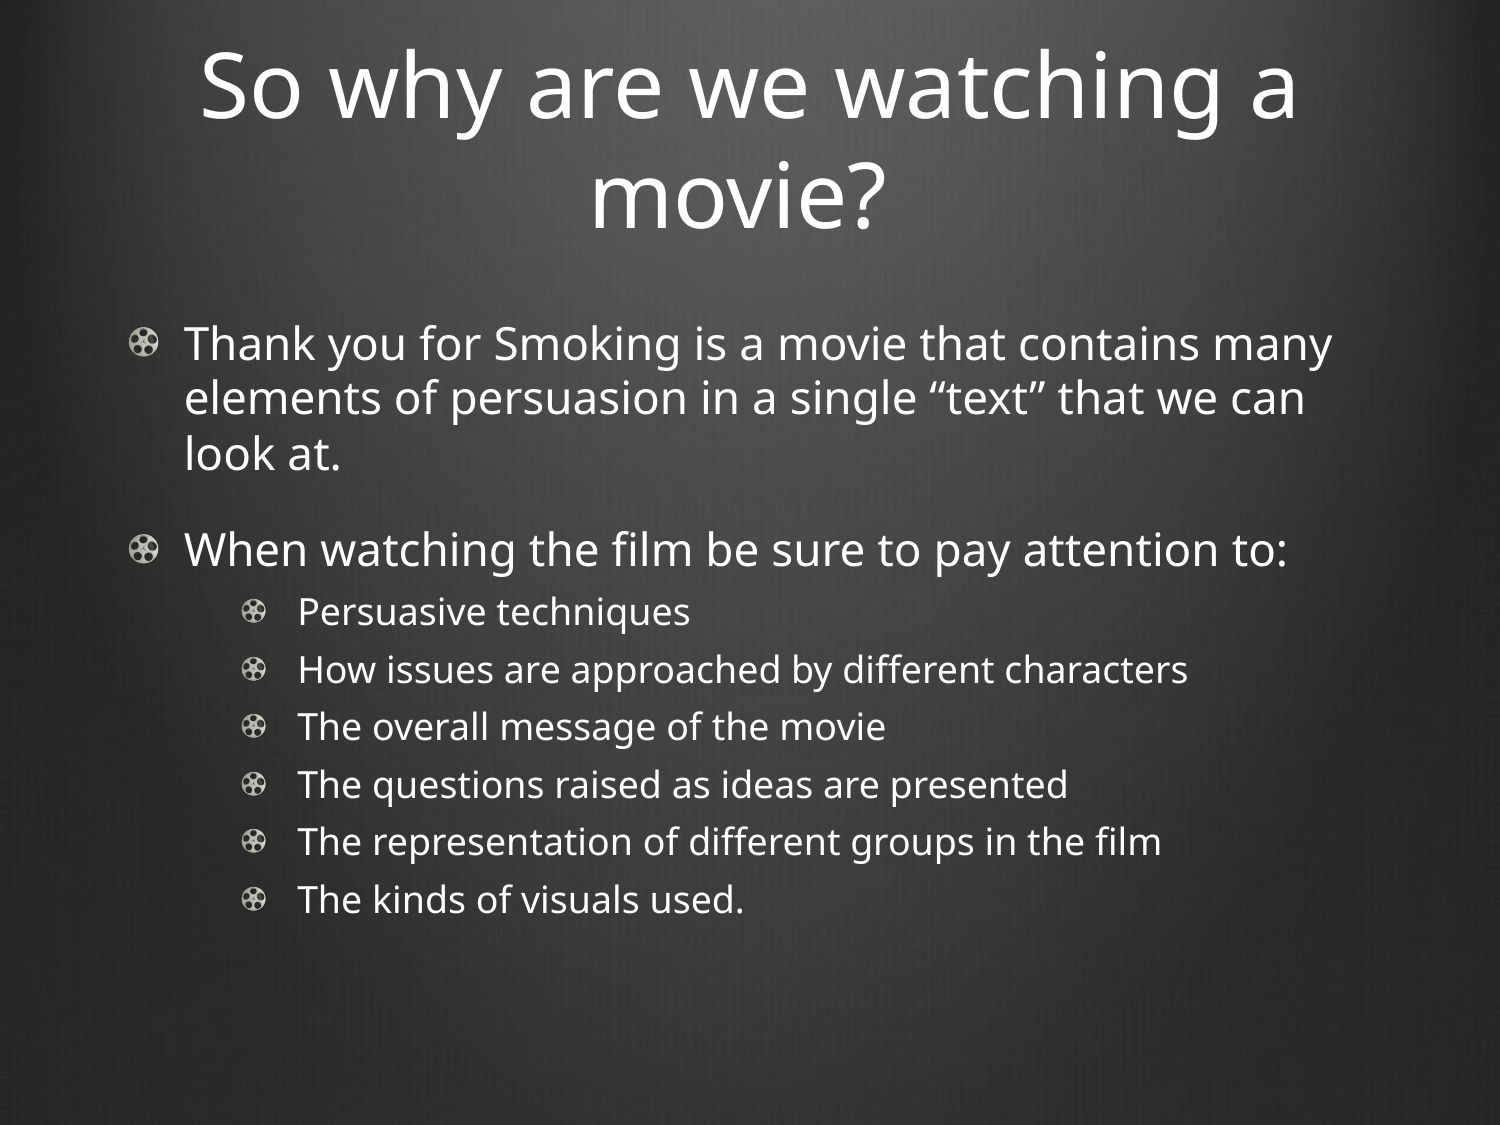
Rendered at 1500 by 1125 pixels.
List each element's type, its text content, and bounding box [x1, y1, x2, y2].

title So why are we watching a movie? [112, 19, 1388, 255]
picture [240, 597, 267, 624]
list Thank you for Smoking is a movie that contains many elements of persuasion in a single “text” that we can look at. When watching the film be sure to pay attention to: Persuasive techniques How issues are approached by different characters The overall message of the movie The questions raised as ideas are presented The representation of different groups in the film The kinds of visuals used. [112, 306, 1388, 1005]
picture [127, 325, 160, 358]
picture [240, 885, 267, 912]
picture [240, 827, 267, 854]
picture [240, 655, 267, 682]
picture [127, 532, 160, 565]
picture [240, 712, 267, 739]
picture [240, 770, 267, 797]
